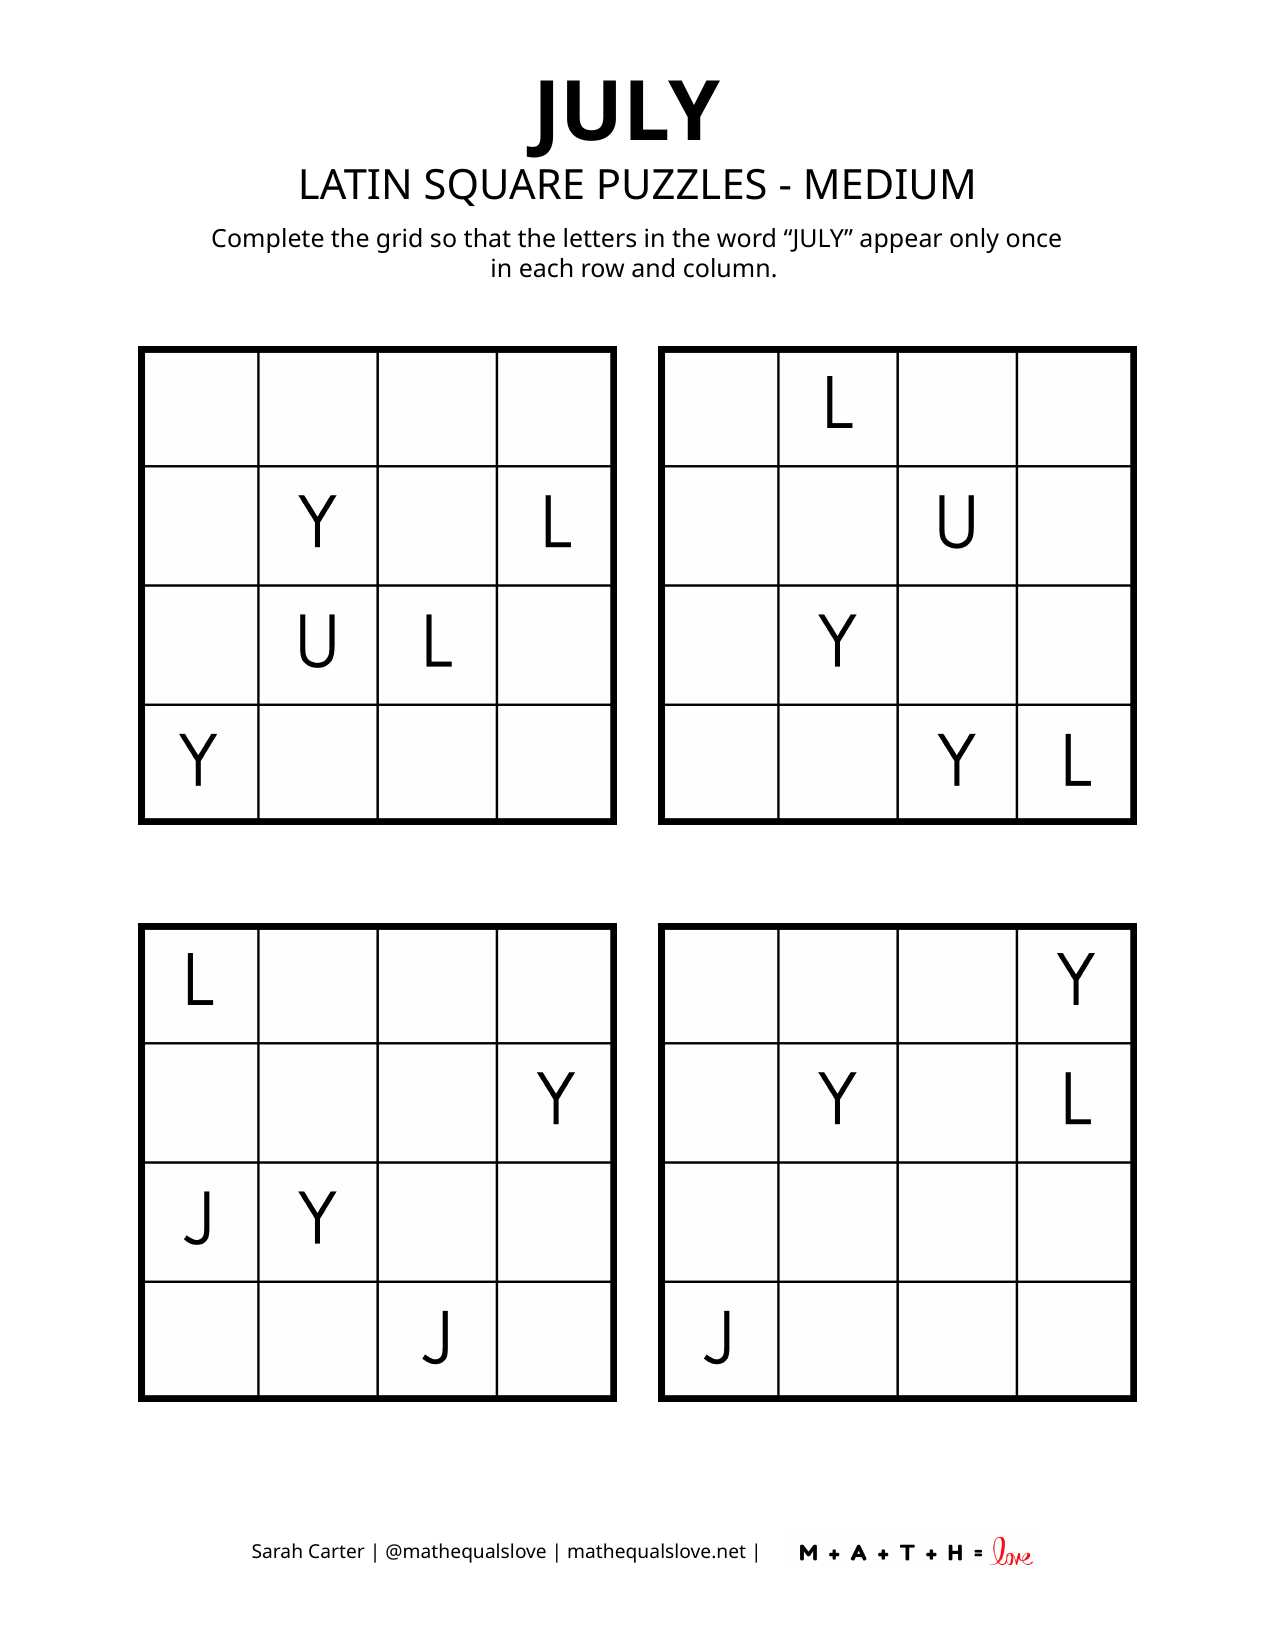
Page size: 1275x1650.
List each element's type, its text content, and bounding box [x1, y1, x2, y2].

picture [137, 346, 617, 826]
text_box Sarah Carter | @mathequalslove | mathequalslove.net | [236, 1532, 1071, 1570]
picture [658, 346, 1138, 826]
text_box Complete the grid so that the letters in the word “JULY” appear only once in each row and column. [0, 214, 1275, 290]
picture [658, 923, 1138, 1403]
picture [137, 923, 617, 1403]
text_box JULY LATIN SQUARE PUZZLES - MEDIUM [77, 50, 1198, 214]
picture [790, 1534, 1039, 1569]
